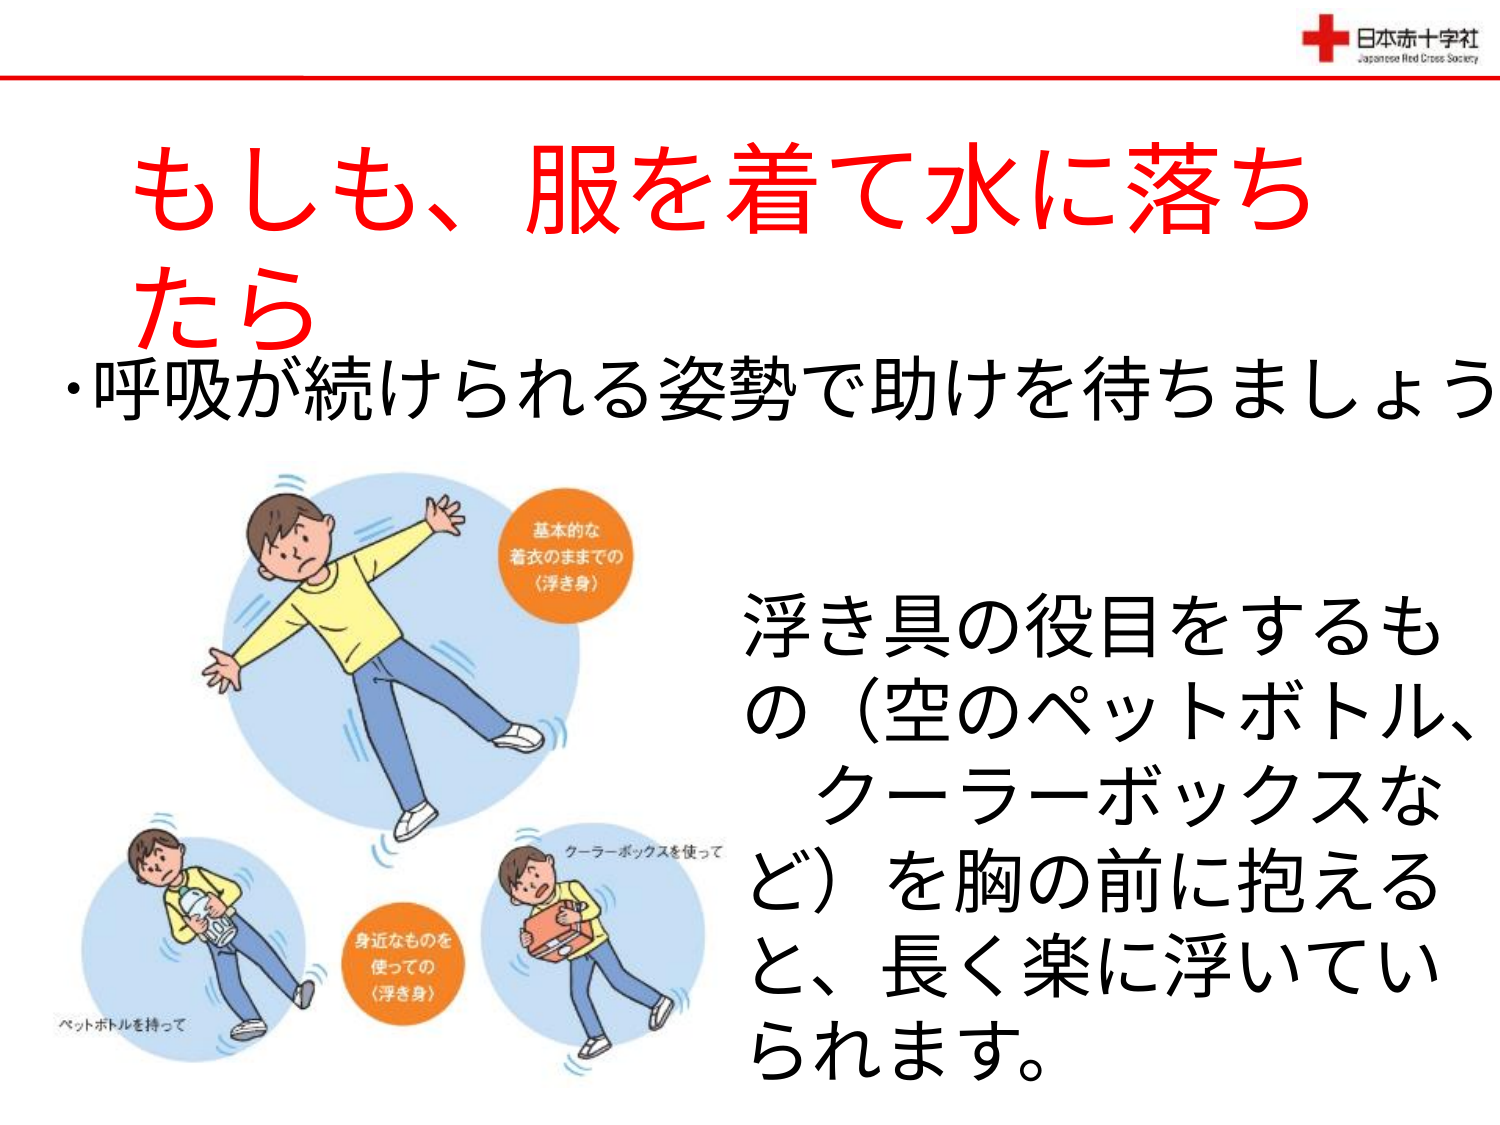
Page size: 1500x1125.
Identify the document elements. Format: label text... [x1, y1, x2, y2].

text_box もしも、服を着て水に落ちたら [112, 119, 1382, 337]
text_box ･呼吸が続けられる姿勢で助けを待ちましょう。 [41, 337, 1500, 607]
text_box 浮き具の役目をするもの（空のペットボトル、 クーラーボックスなど）を胸の前に抱えると、長く楽に浮いていられます。 [726, 574, 1477, 1099]
picture [41, 461, 727, 1089]
picture [1296, 8, 1486, 66]
